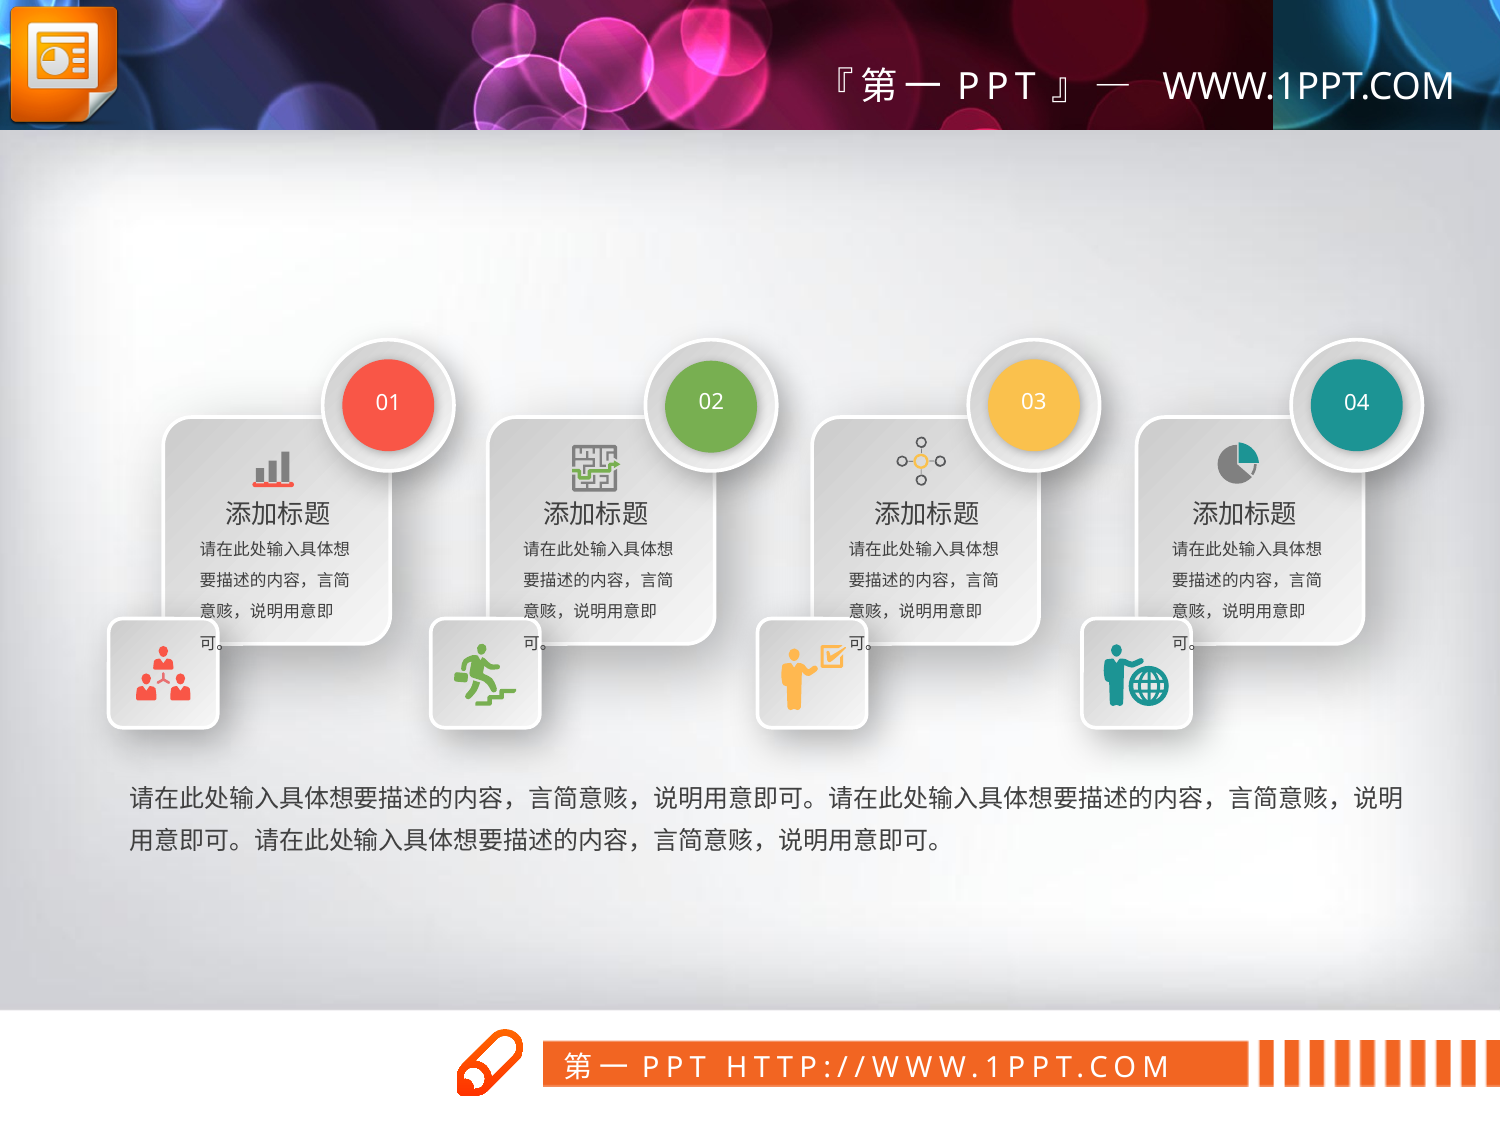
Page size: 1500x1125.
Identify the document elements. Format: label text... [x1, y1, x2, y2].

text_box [162, 416, 391, 645]
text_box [322, 339, 455, 472]
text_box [508, 489, 695, 627]
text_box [645, 339, 777, 472]
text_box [184, 489, 371, 627]
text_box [968, 339, 1100, 472]
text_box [1290, 339, 1423, 472]
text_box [833, 489, 1020, 627]
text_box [487, 416, 715, 645]
picture [0, 0, 1500, 1012]
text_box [1156, 489, 1344, 627]
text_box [1136, 416, 1364, 645]
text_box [811, 416, 1040, 645]
text_box 请在此处输入具体想要描述的内容，言简意赅，说明用意即可。请在此处输入具体想要描述的内容，言简意赅，说明用意即可。请在此处输入具体想要描述的内容，言简意赅，说明用意即可。 [114, 763, 1424, 893]
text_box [1081, 618, 1192, 728]
picture [543, 1040, 1500, 1087]
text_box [430, 618, 541, 728]
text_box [757, 618, 867, 728]
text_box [108, 618, 218, 728]
